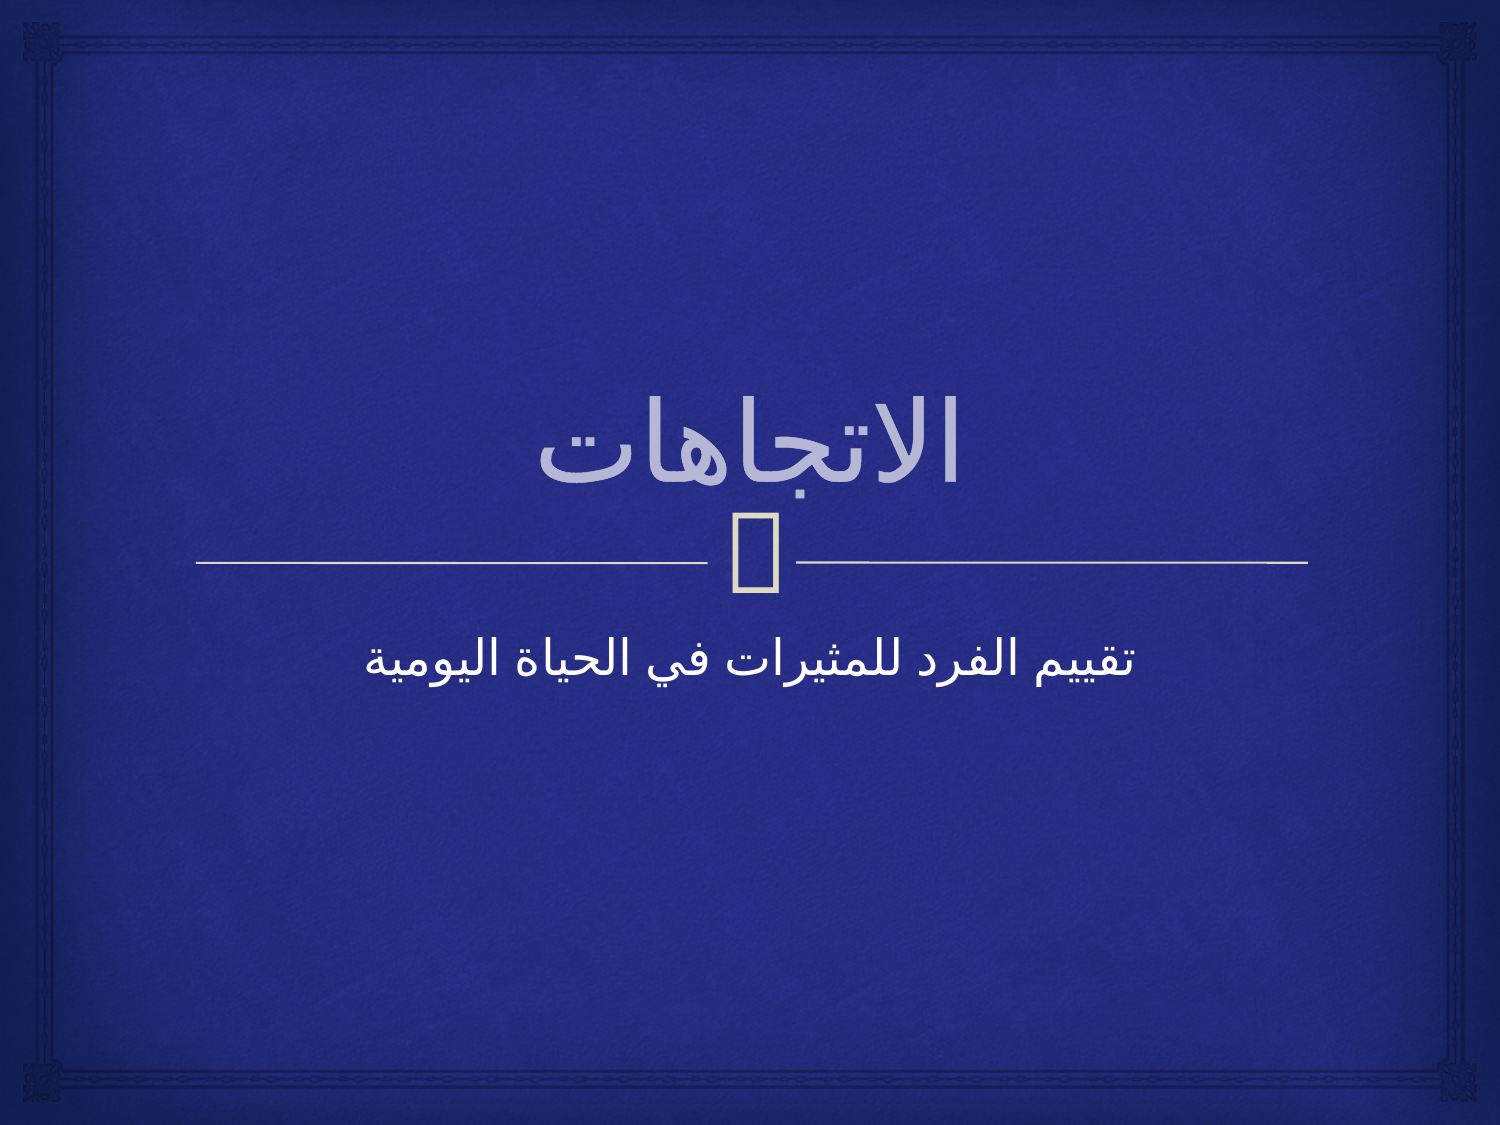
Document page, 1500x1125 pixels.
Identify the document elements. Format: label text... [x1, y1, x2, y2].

subtitle تقييم الفرد للمثيرات في الحياة اليومية [225, 618, 1275, 906]
title الاتجاهات [194, 227, 1306, 512]
picture [0, 0, 1500, 1125]
